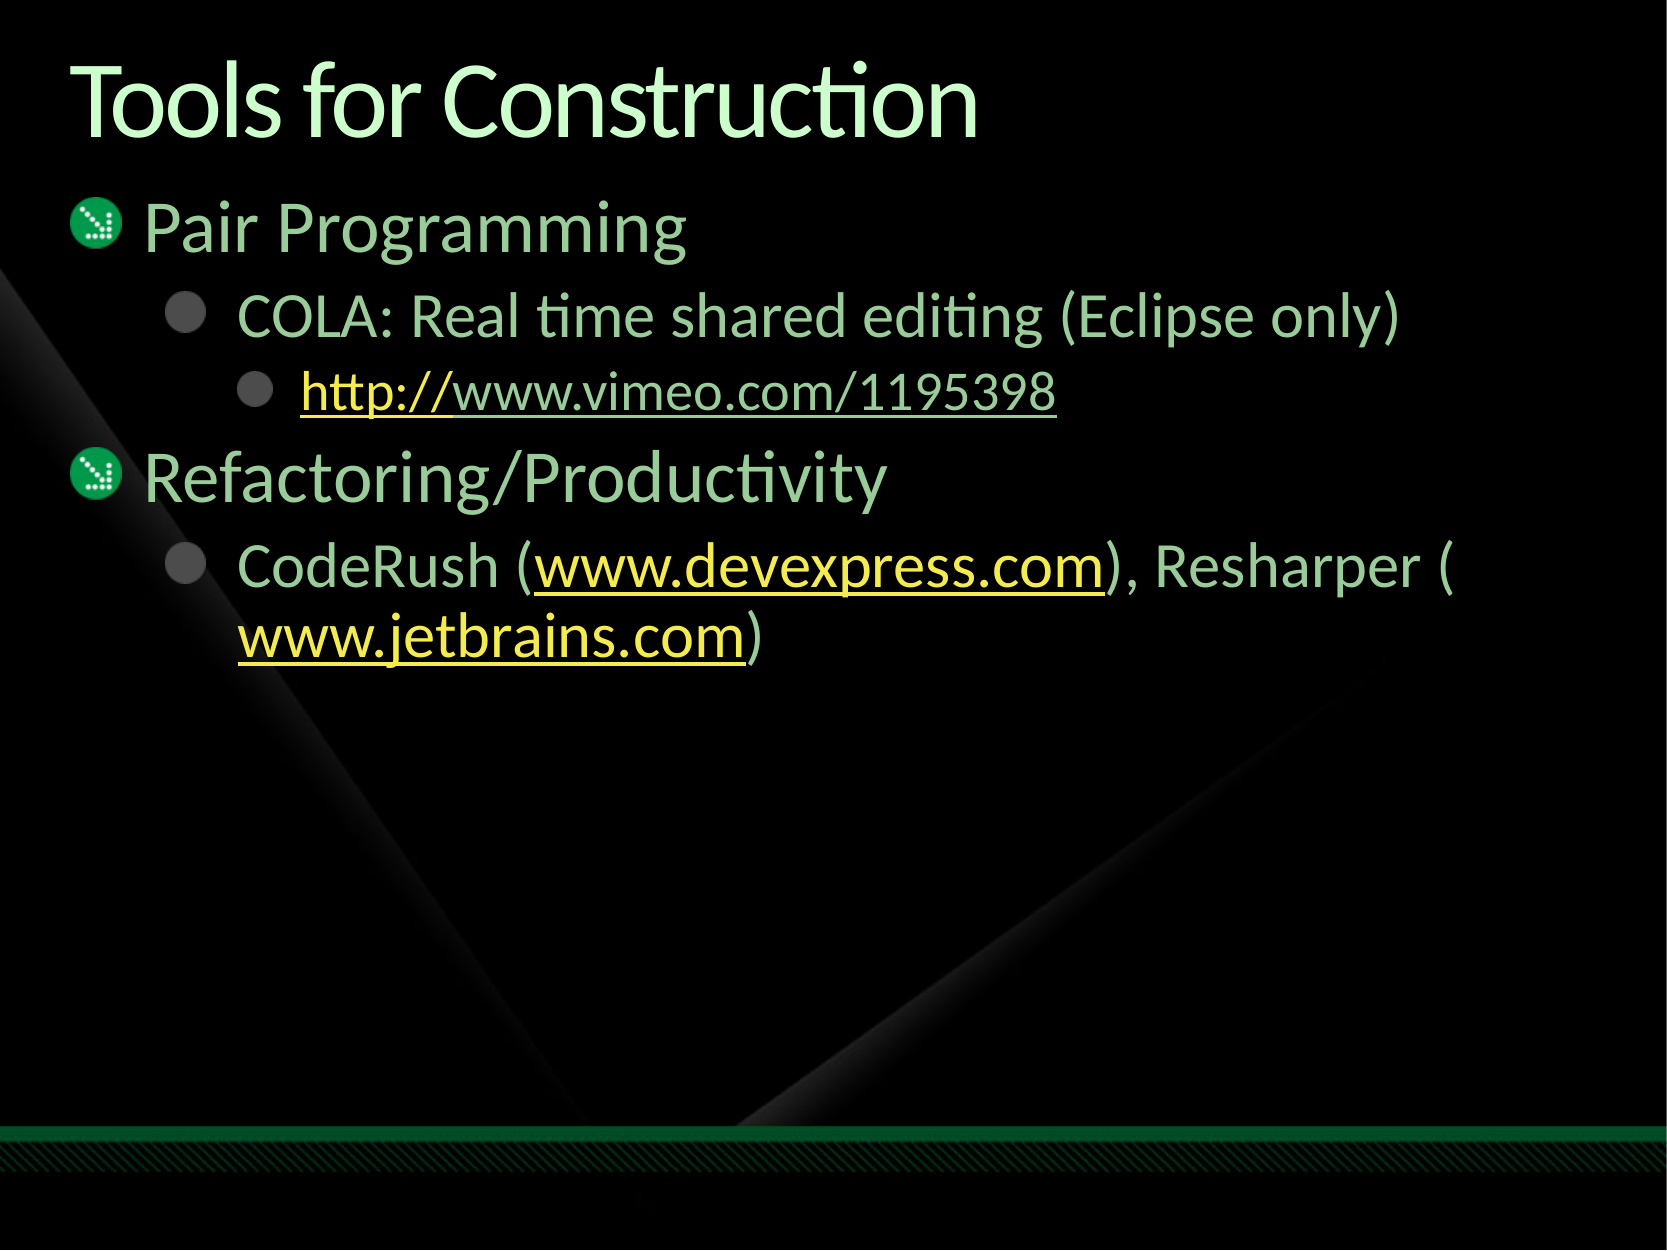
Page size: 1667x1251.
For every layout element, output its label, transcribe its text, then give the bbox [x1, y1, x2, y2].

list Pair Programming COLA: Real time shared editing (Eclipse only) http://www.vimeo.com/1195398 Refactoring/Productivity CodeRush (www.devexpress.com), Resharper (www.jetbrains.com) [70, 187, 1599, 1023]
picture [0, 0, 1667, 1250]
title Tools for Construction [69, 41, 1598, 164]
